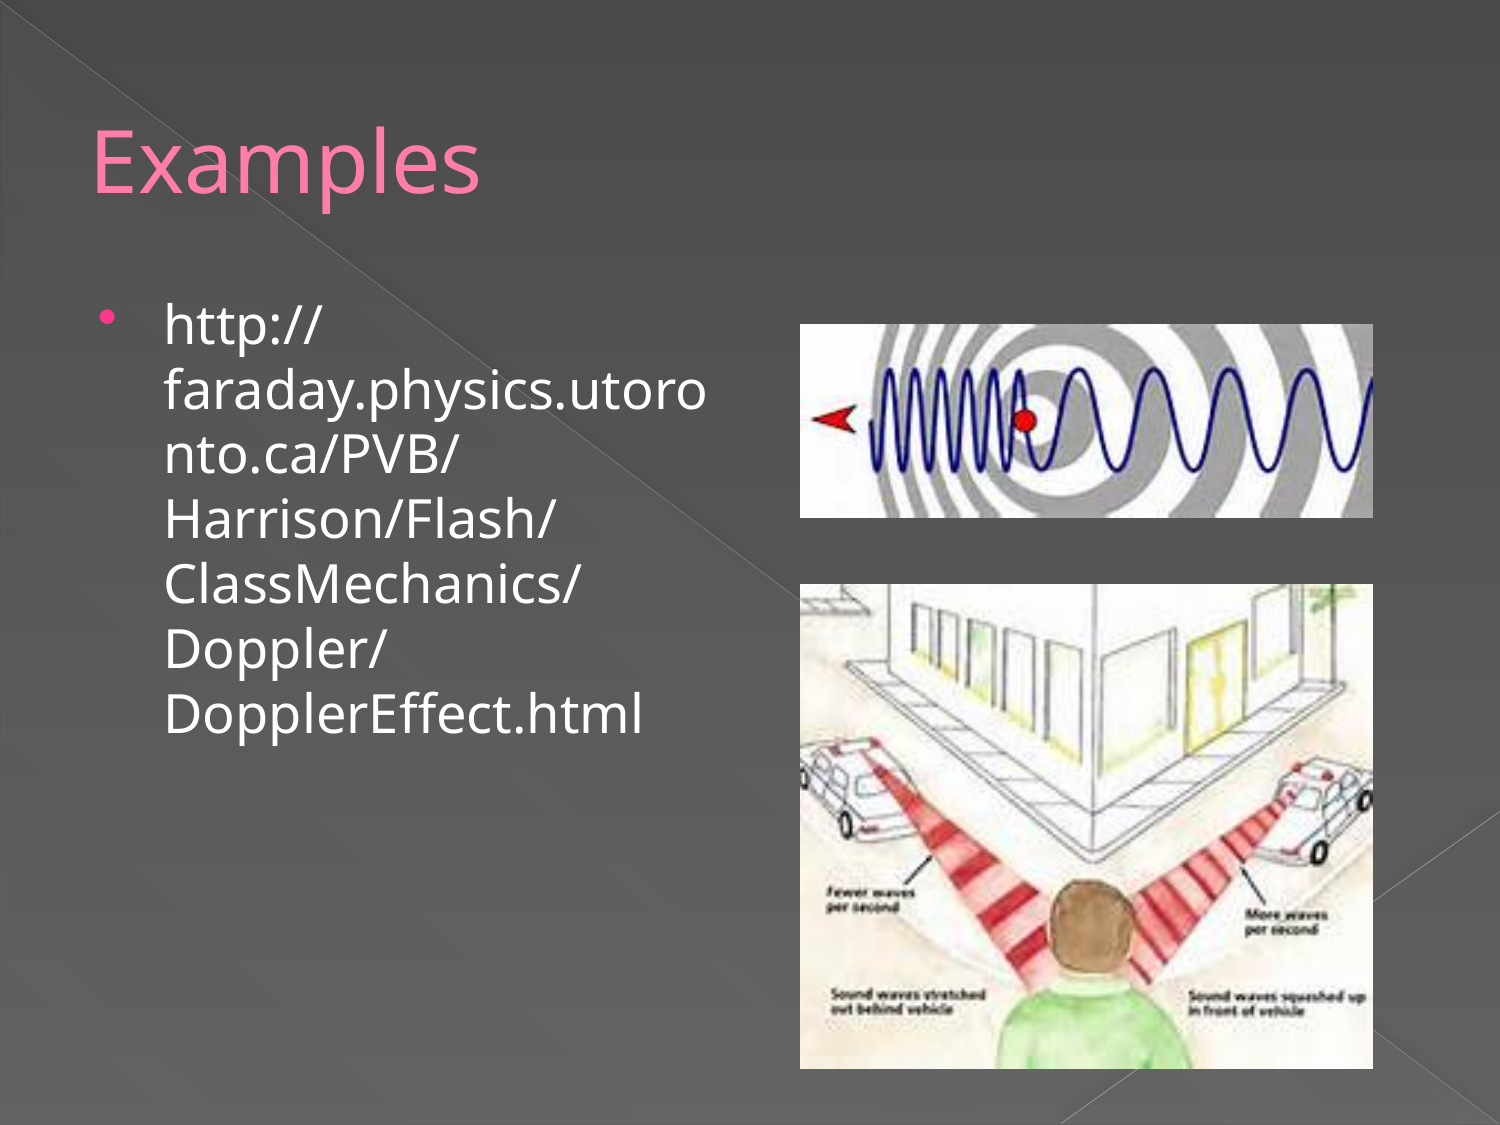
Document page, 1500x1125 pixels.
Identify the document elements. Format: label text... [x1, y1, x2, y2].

title Examples [75, 43, 1425, 274]
list http://faraday.physics.utoronto.ca/PVB/Harrison/Flash/ClassMechanics/Doppler/DopplerEffect.html [75, 282, 738, 1025]
picture [799, 324, 1373, 519]
picture [799, 584, 1373, 1069]
